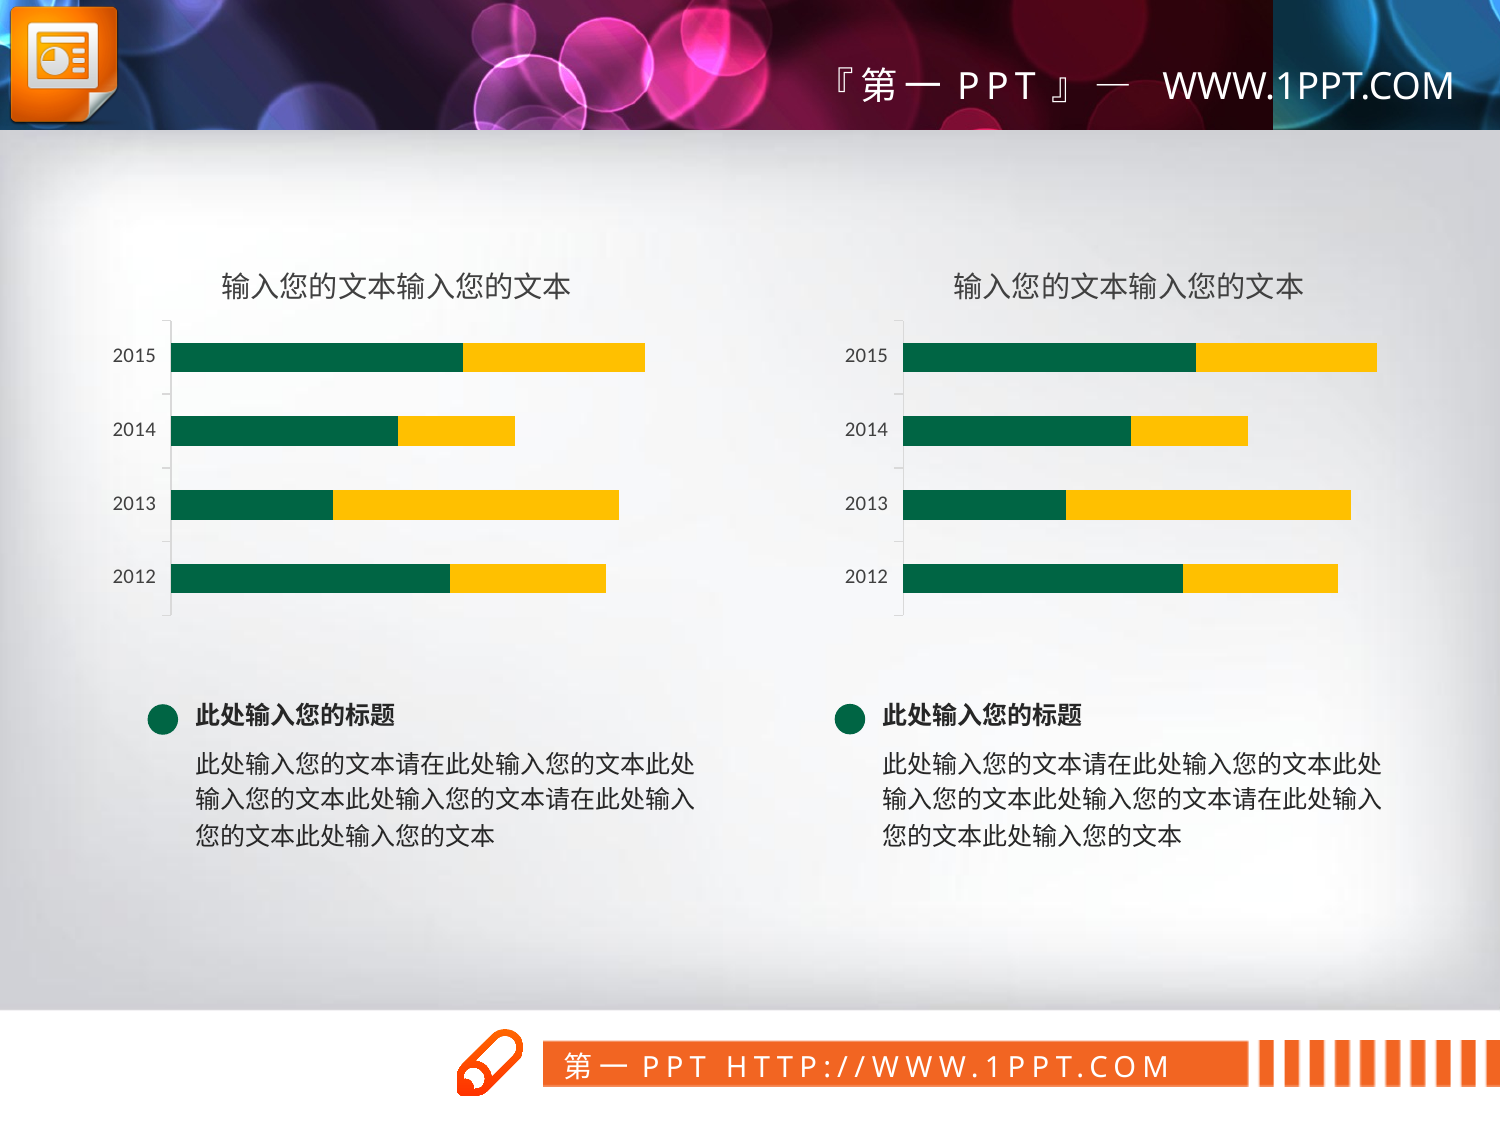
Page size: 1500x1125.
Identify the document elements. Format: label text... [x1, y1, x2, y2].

picture [0, 0, 1500, 1012]
text_box [832, 701, 868, 737]
text_box 输入您的文本输入您的文本 [183, 243, 611, 312]
chart [832, 314, 1436, 622]
picture [543, 1040, 1500, 1087]
text_box 此处输入您的标题 此处输入您的文本请在此处输入您的文本此处输入您的文本此处输入您的文本请在此处输入您的文本此处输入您的文本 [868, 692, 1400, 846]
text_box 输入您的文本输入您的文本 [915, 243, 1343, 312]
chart [100, 314, 703, 622]
text_box 此处输入您的标题 此处输入您的文本请在此处输入您的文本此处输入您的文本此处输入您的文本请在此处输入您的文本此处输入您的文本 [181, 692, 727, 846]
text_box [145, 702, 181, 737]
